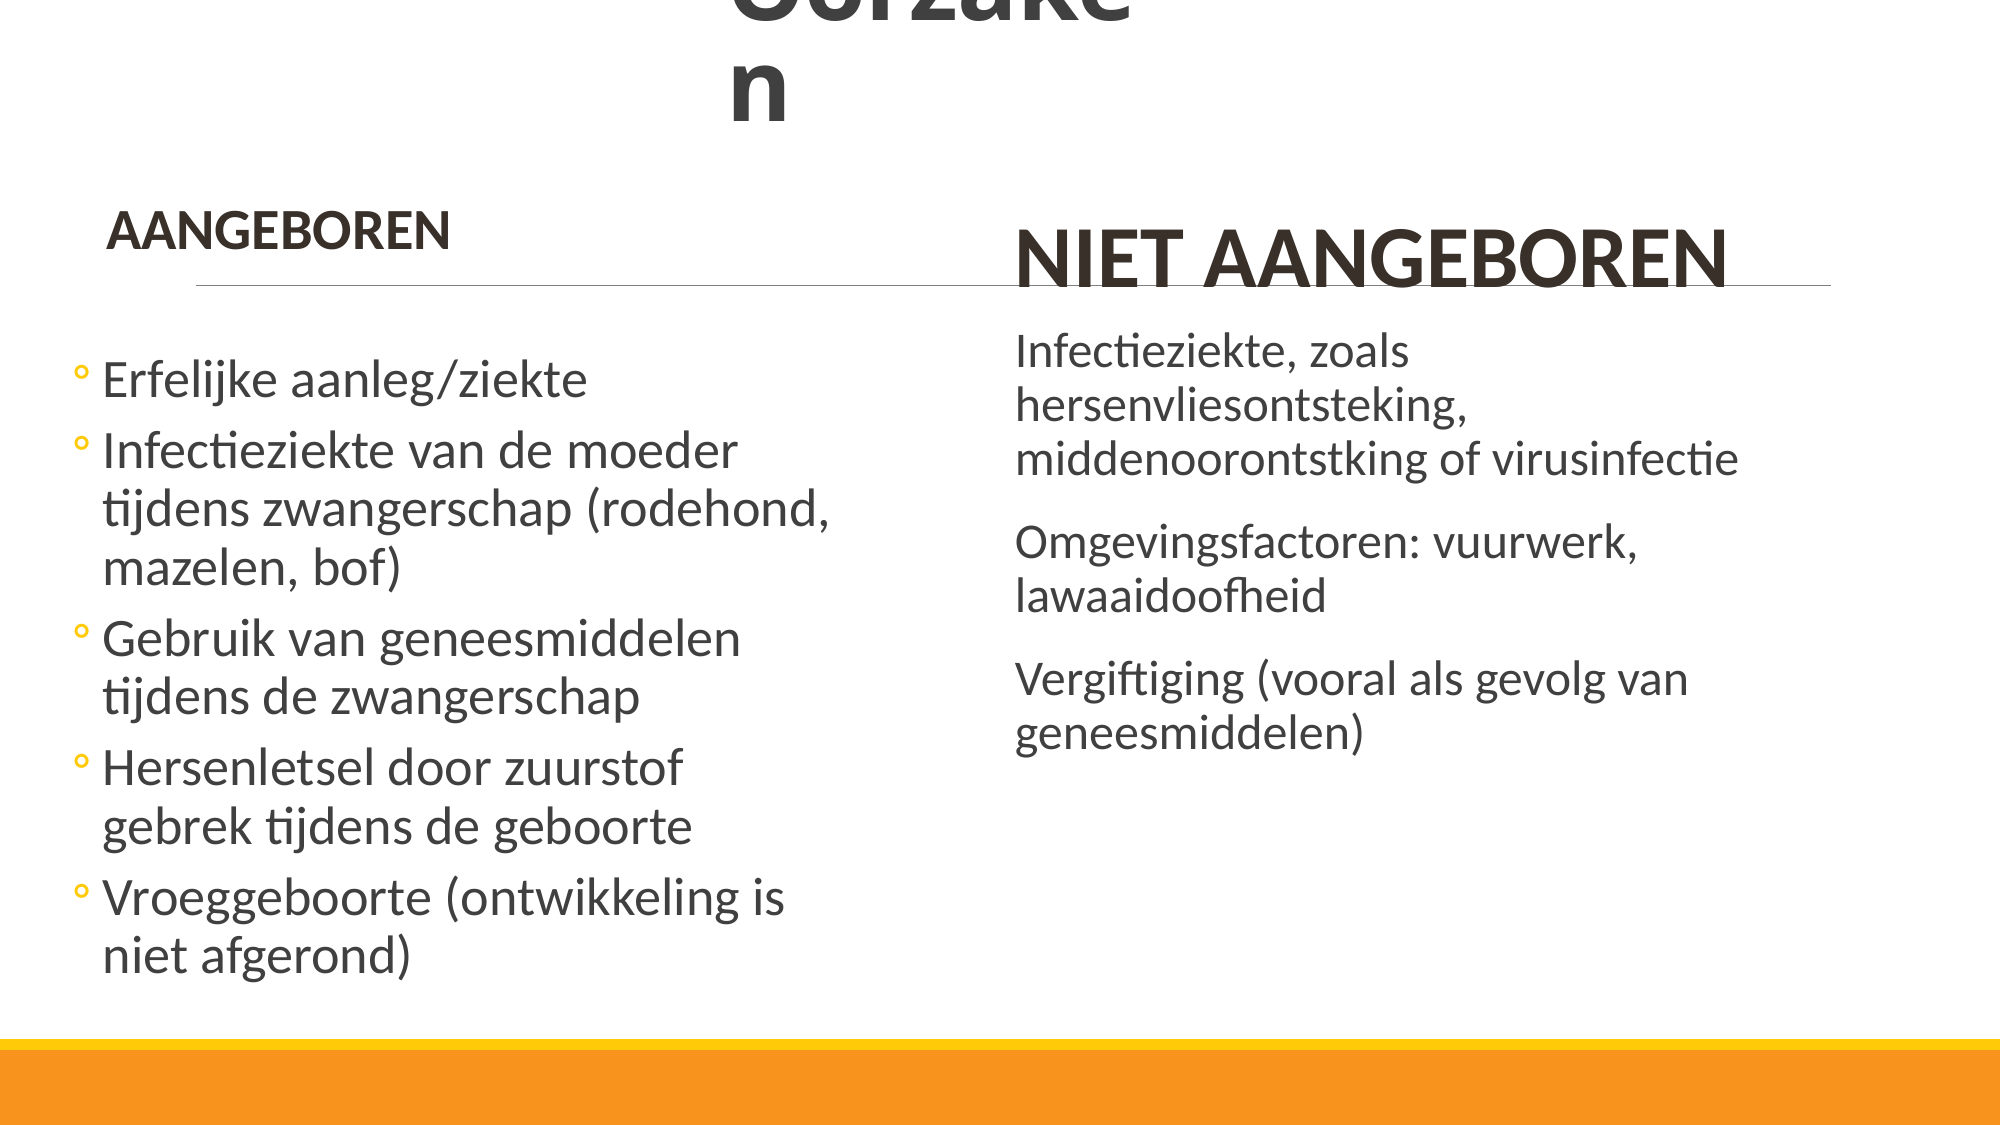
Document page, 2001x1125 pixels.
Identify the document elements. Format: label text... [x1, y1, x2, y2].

list Niet aangeboren [999, 203, 1763, 316]
list Aangeboren [91, 135, 854, 271]
title Oorzaken [711, 21, 1177, 150]
list Infectieziekte, zoals hersenvliesontsteking, middenoorontstking of virusinfectie Omgevingsfactoren: vuurwerk, lawaaidoofheid Vergiftiging (vooral als gevolg van geneesmiddelen) [999, 316, 1800, 871]
list Erfelijke aanleg/ziekte Infectieziekte van de moeder tijdens zwangerschap (rodehond, mazelen, bof) Gebruik van geneesmiddelen tijdens de zwangerschap Hersenletsel door zuurstof gebrek tijdens de geboorte Vroeggeboorte (ontwikkeling is niet afgerond) [39, 342, 840, 1015]
